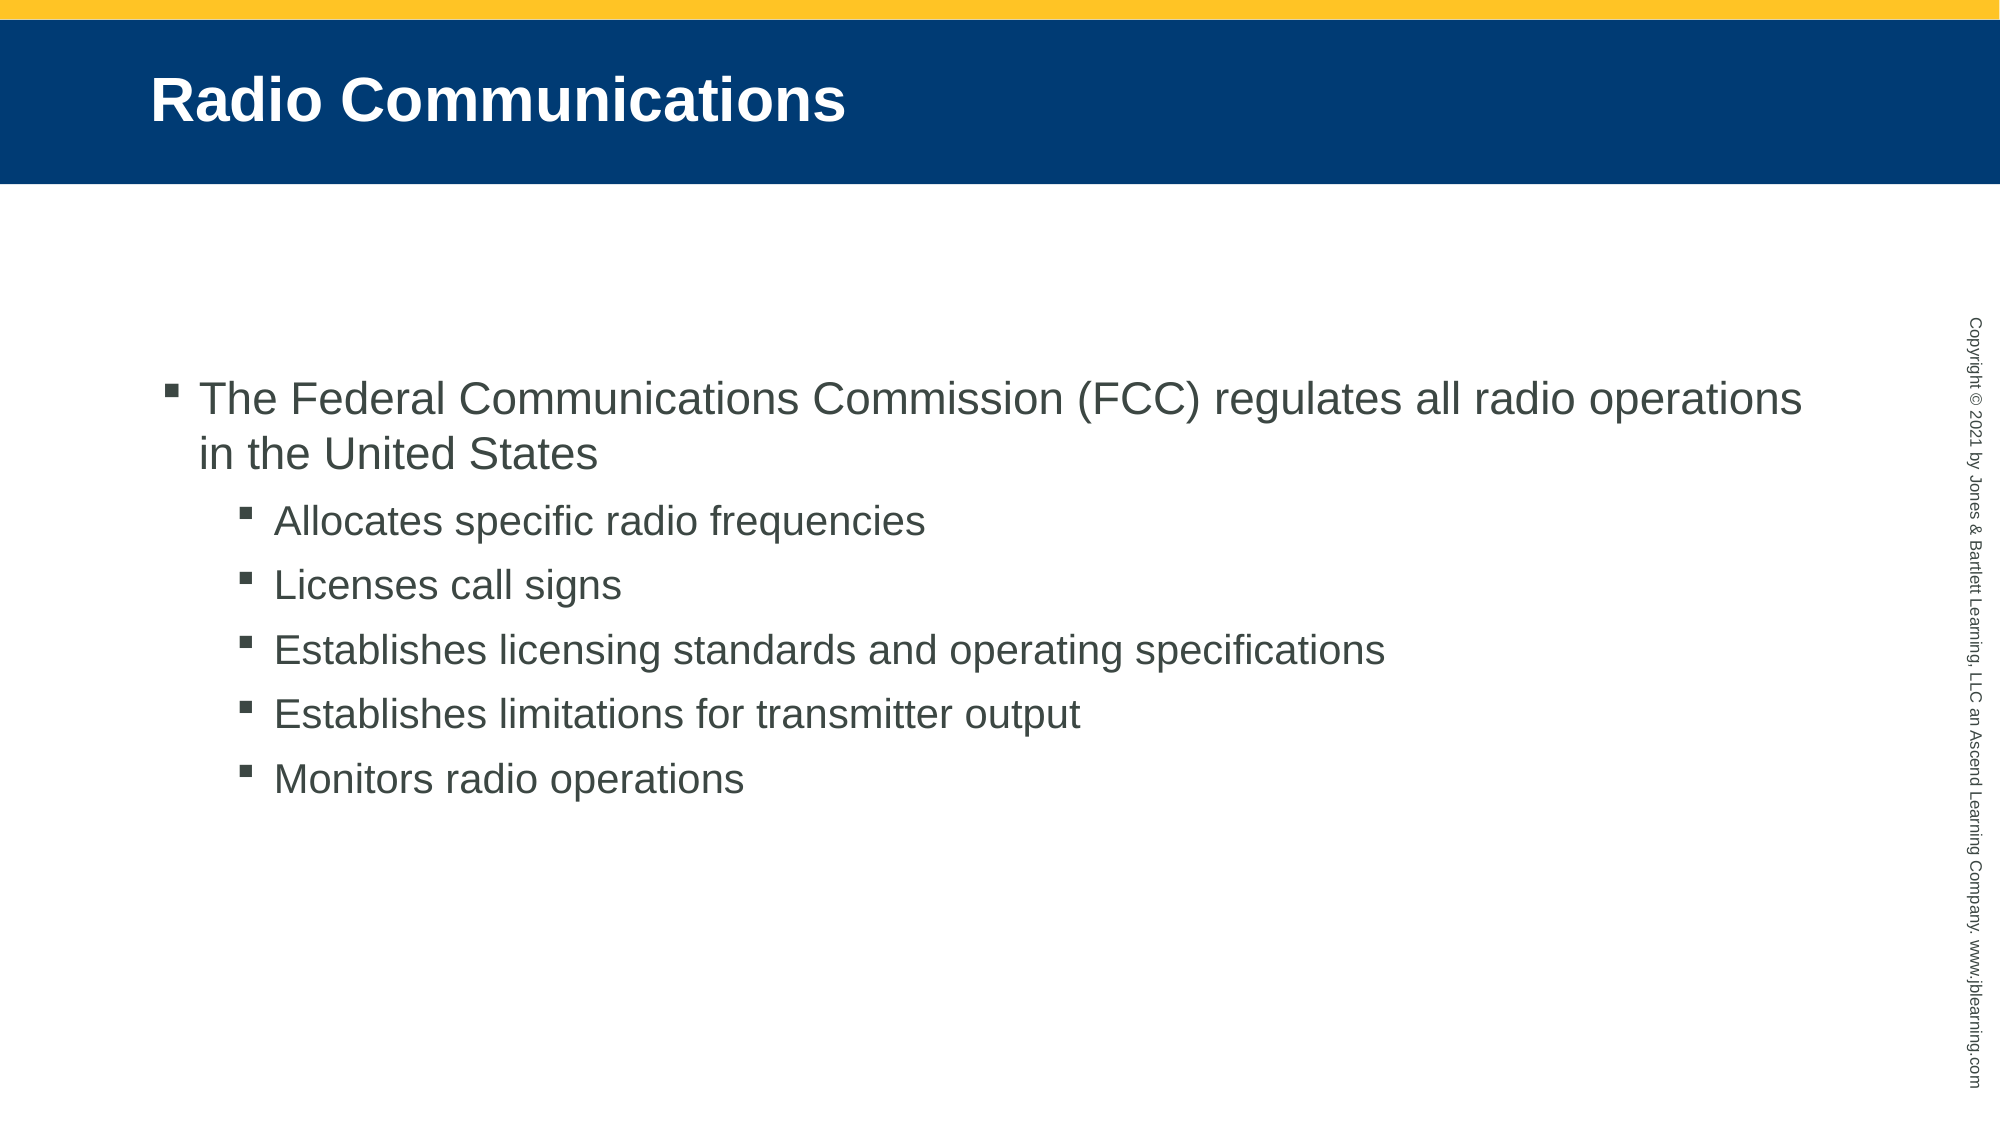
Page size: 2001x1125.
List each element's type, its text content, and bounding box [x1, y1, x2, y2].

list The Federal Communications Commission (FCC) regulates all radio operations in the United States Allocates specific radio frequencies Licenses call signs Establishes licensing standards and operating specifications Establishes limitations for transmitter output Monitors radio operations [146, 361, 1859, 1016]
title Radio Communications [0, 19, 2000, 185]
